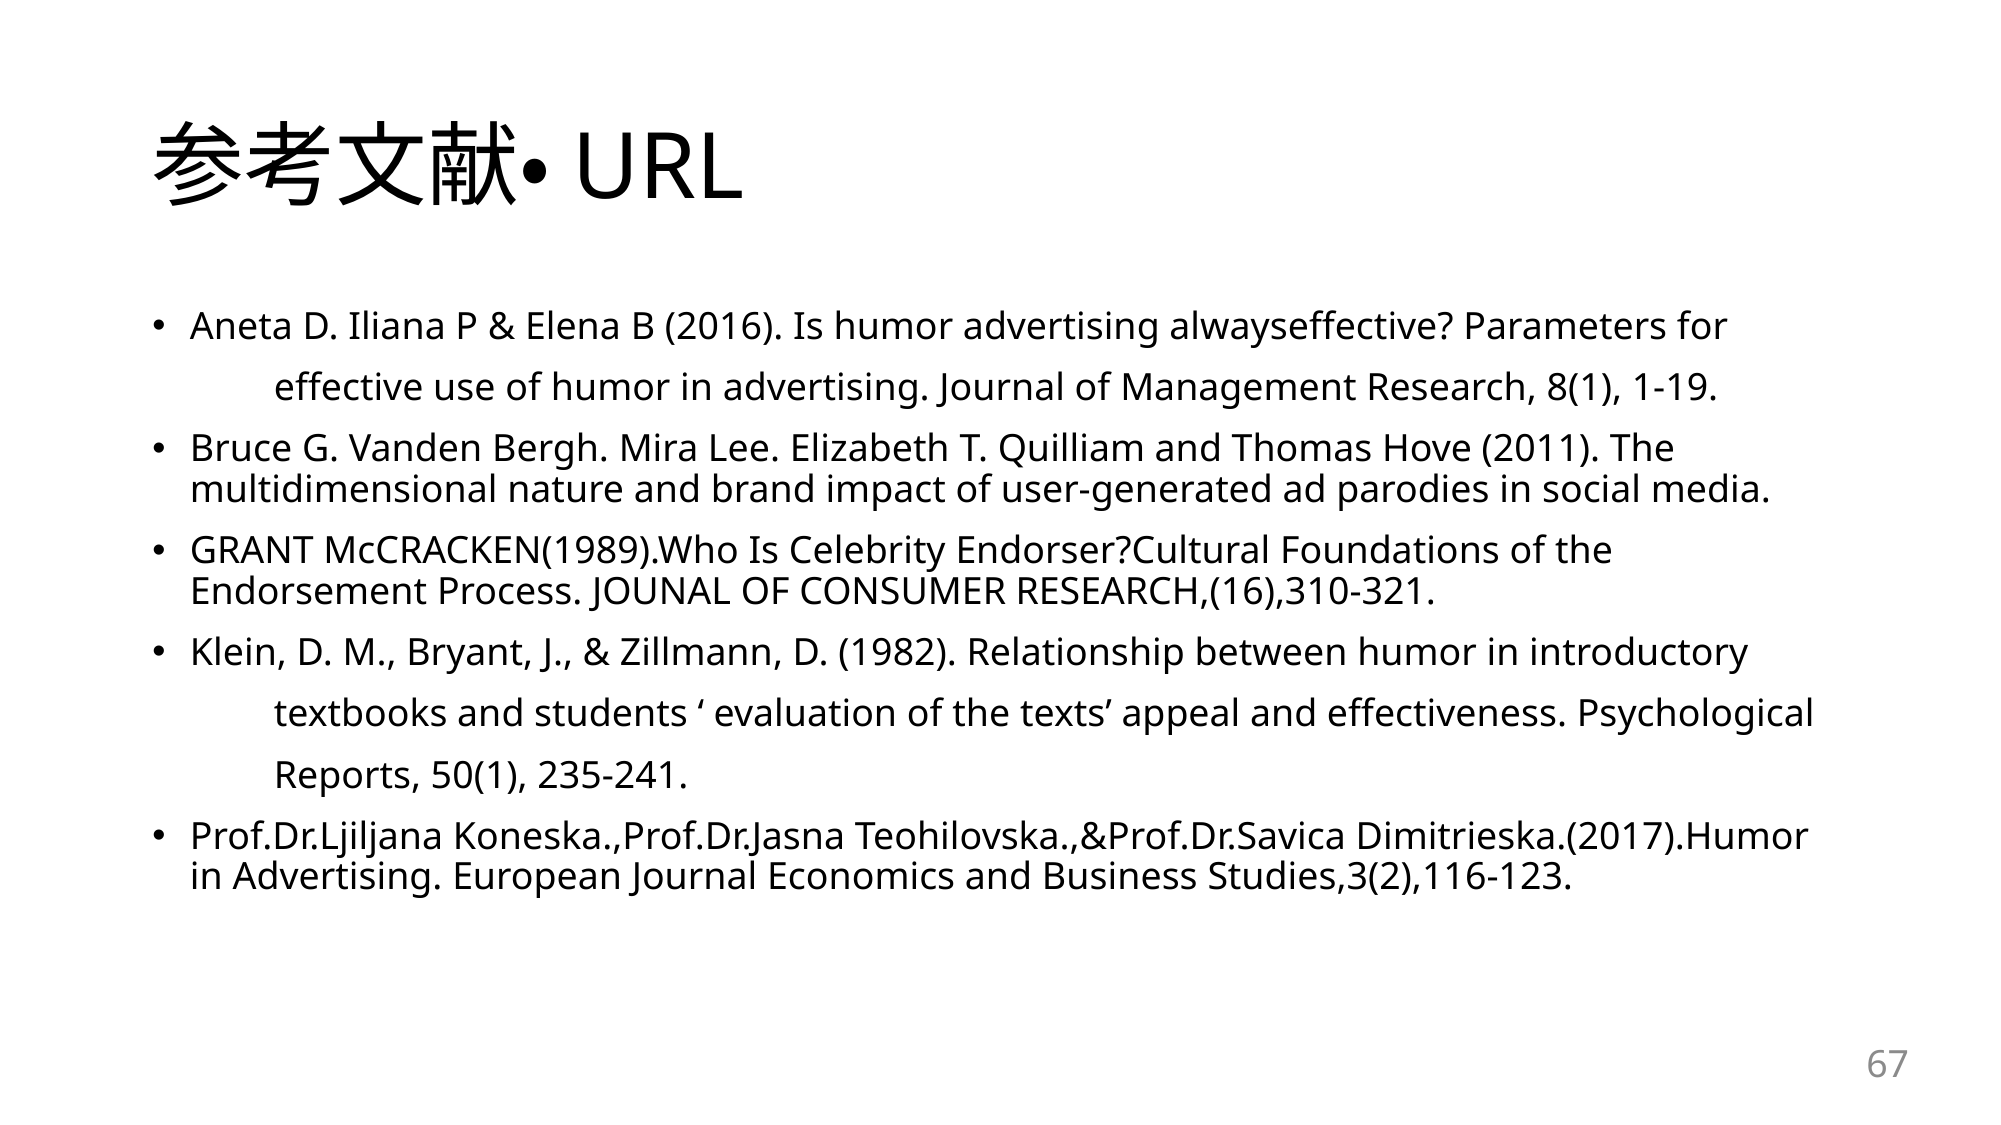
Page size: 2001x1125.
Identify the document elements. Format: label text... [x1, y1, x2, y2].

list Aneta D. Iliana P & Elena B (2016). Is humor advertising alwayseffective? Parameters for effective use of humor in advertising. Journal of Management Research, 8(1), 1-19. Bruce G. Vanden Bergh. Mira Lee. Elizabeth T. Quilliam and Thomas Hove (2011). The multidimensional nature and brand impact of user-generated ad parodies in social media. GRANT McCRACKEN(1989).Who Is Celebrity Endorser?Cultural Foundations of the Endorsement Process. JOUNAL OF CONSUMER RESEARCH,(16),310-321. Klein, D. M., Bryant, J., & Zillmann, D. (1982). Relationship between humor in introductory textbooks and students ‘ evaluation of the texts’ appeal and effectiveness. Psychological Reports, 50(1), 235-241. Prof.Dr.Ljiljana Koneska.,Prof.Dr.Jasna Teohilovska.,&Prof.Dr.Savica Dimitrieska.(2017).Humor in Advertising. European Journal Economics and Business Studies,3(2),116-123. [137, 299, 1863, 1014]
title 参考文献・URL [137, 59, 1863, 278]
slide_number 67 [1474, 1035, 1925, 1096]
